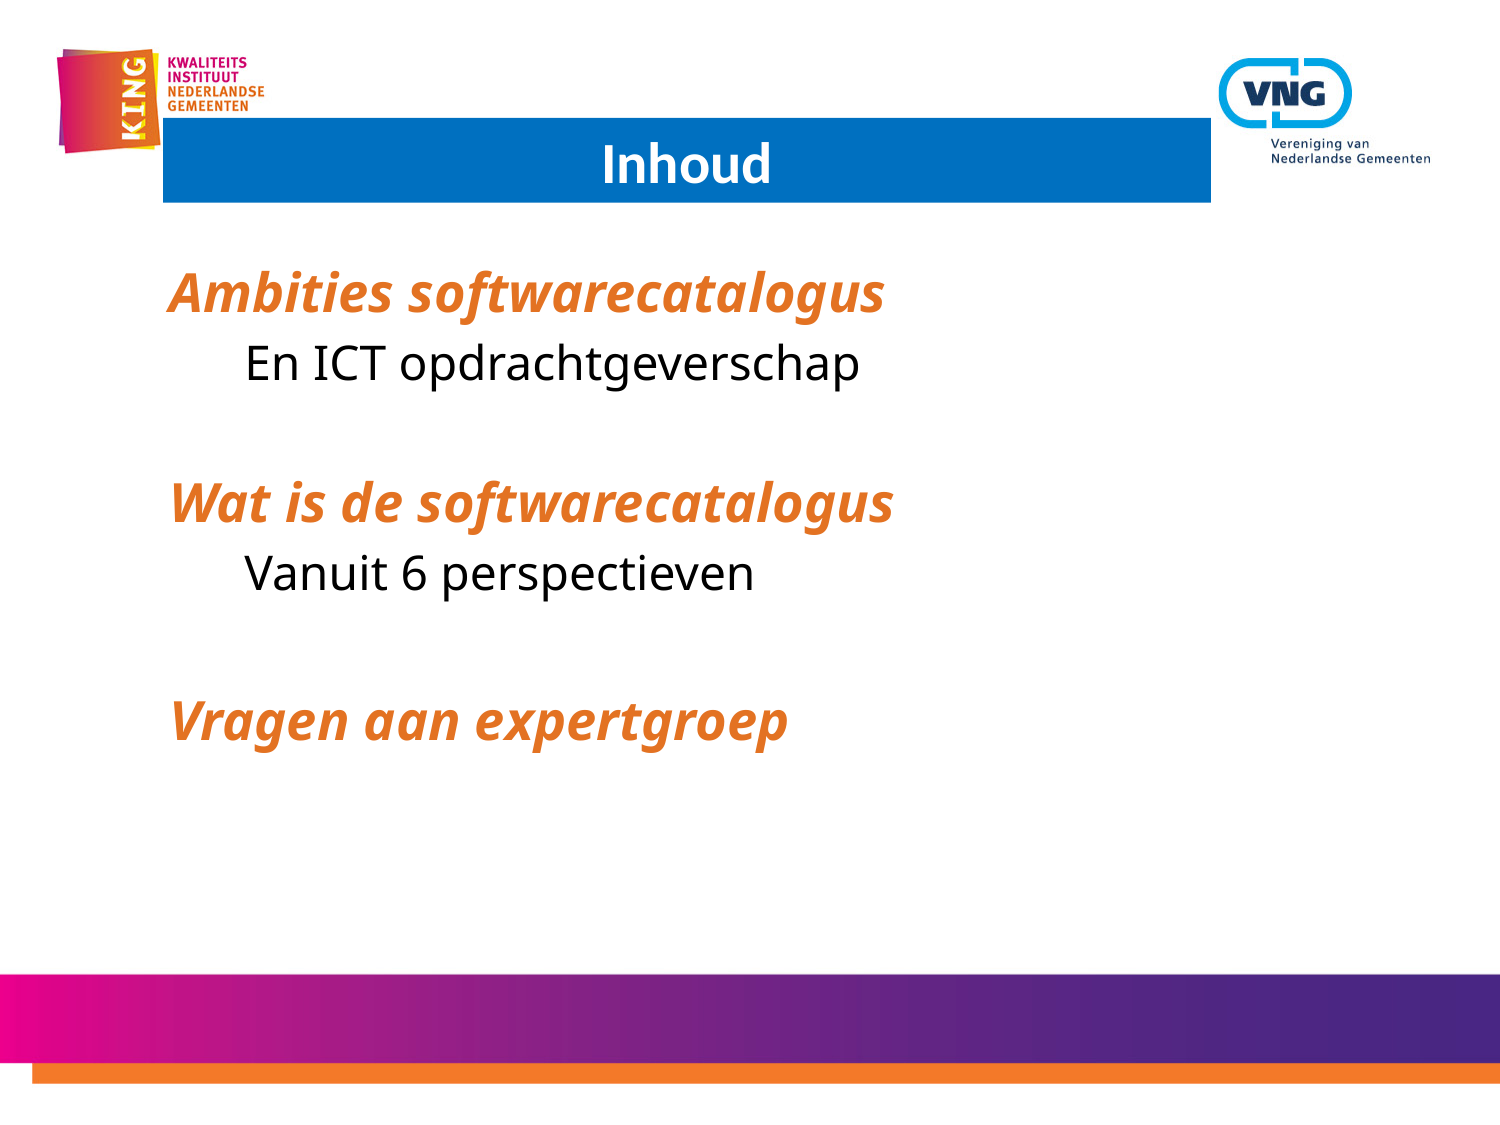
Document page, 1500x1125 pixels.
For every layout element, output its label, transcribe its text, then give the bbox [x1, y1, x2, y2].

text_box Inhoud [163, 117, 1211, 203]
picture [0, 0, 1500, 1125]
list Ambities softwarecatalogus En ICT opdrachtgeverschap Wat is de softwarecatalogus Vanuit 6 perspectieven Vragen aan expertgroep [154, 250, 1500, 993]
